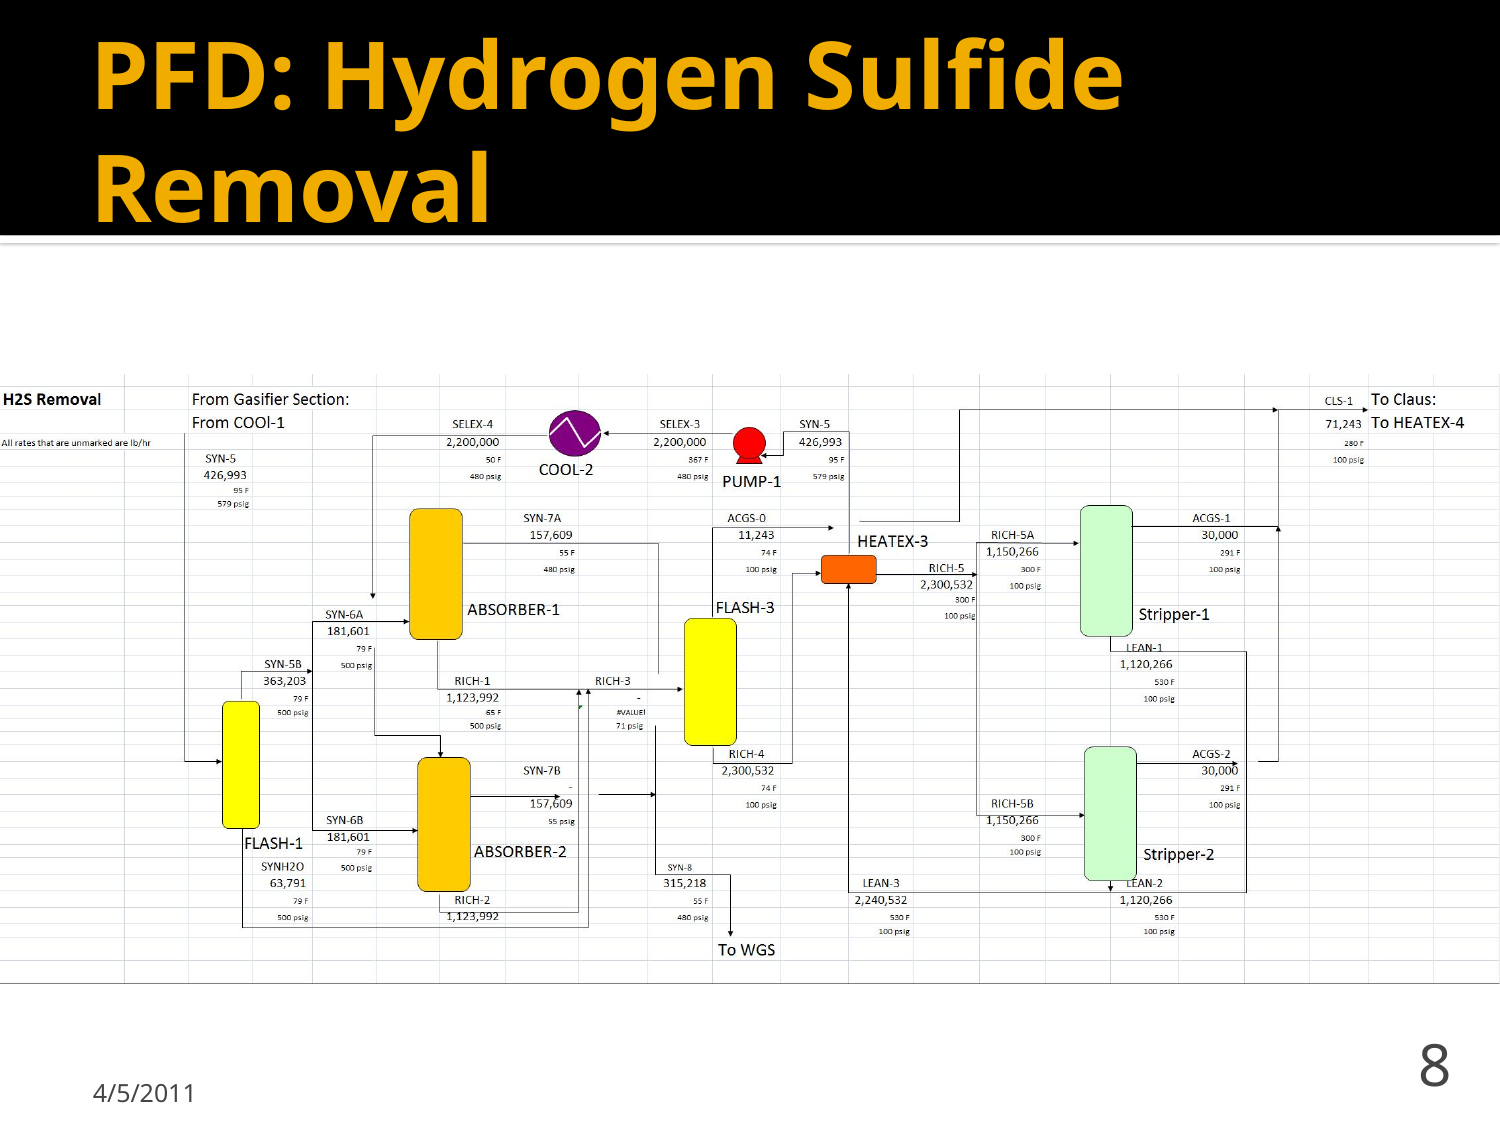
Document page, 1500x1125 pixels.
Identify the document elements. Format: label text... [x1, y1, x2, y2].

picture [0, 374, 1500, 985]
slide_number 8 [1345, 1062, 1467, 1108]
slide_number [75, 1062, 425, 1108]
title PFD: Hydrogen Sulfide Removal [75, 25, 1425, 231]
